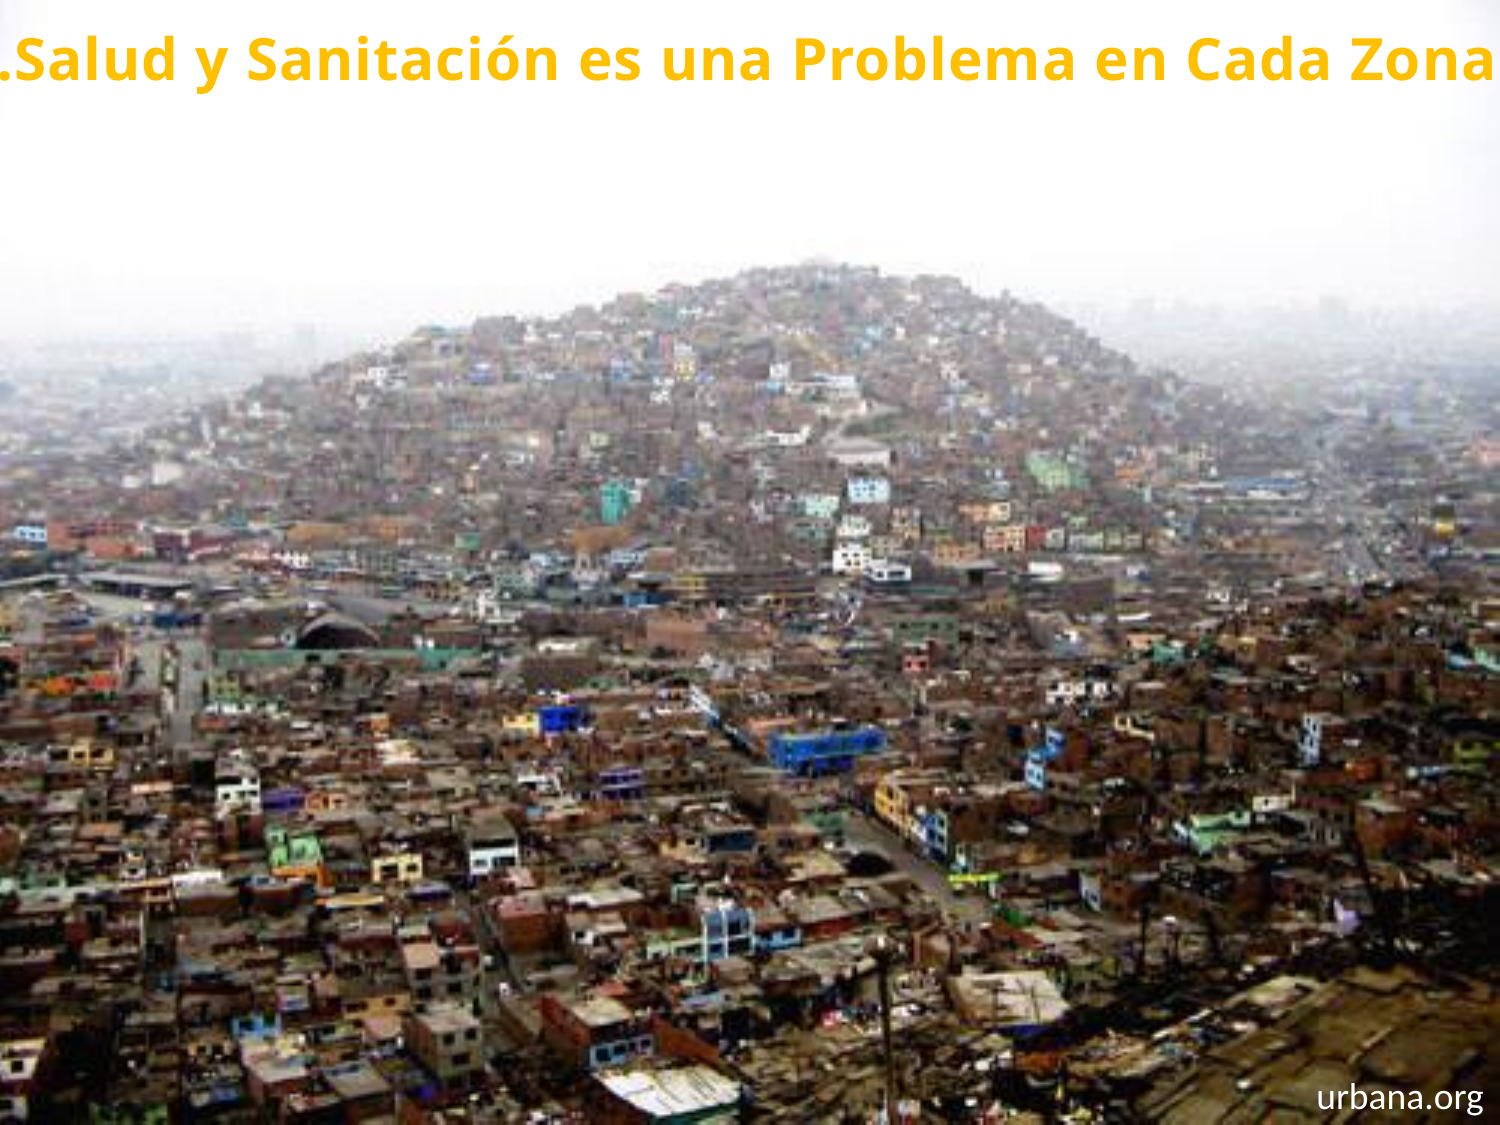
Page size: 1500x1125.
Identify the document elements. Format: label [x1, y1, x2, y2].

list [0, 0, 1500, 1125]
